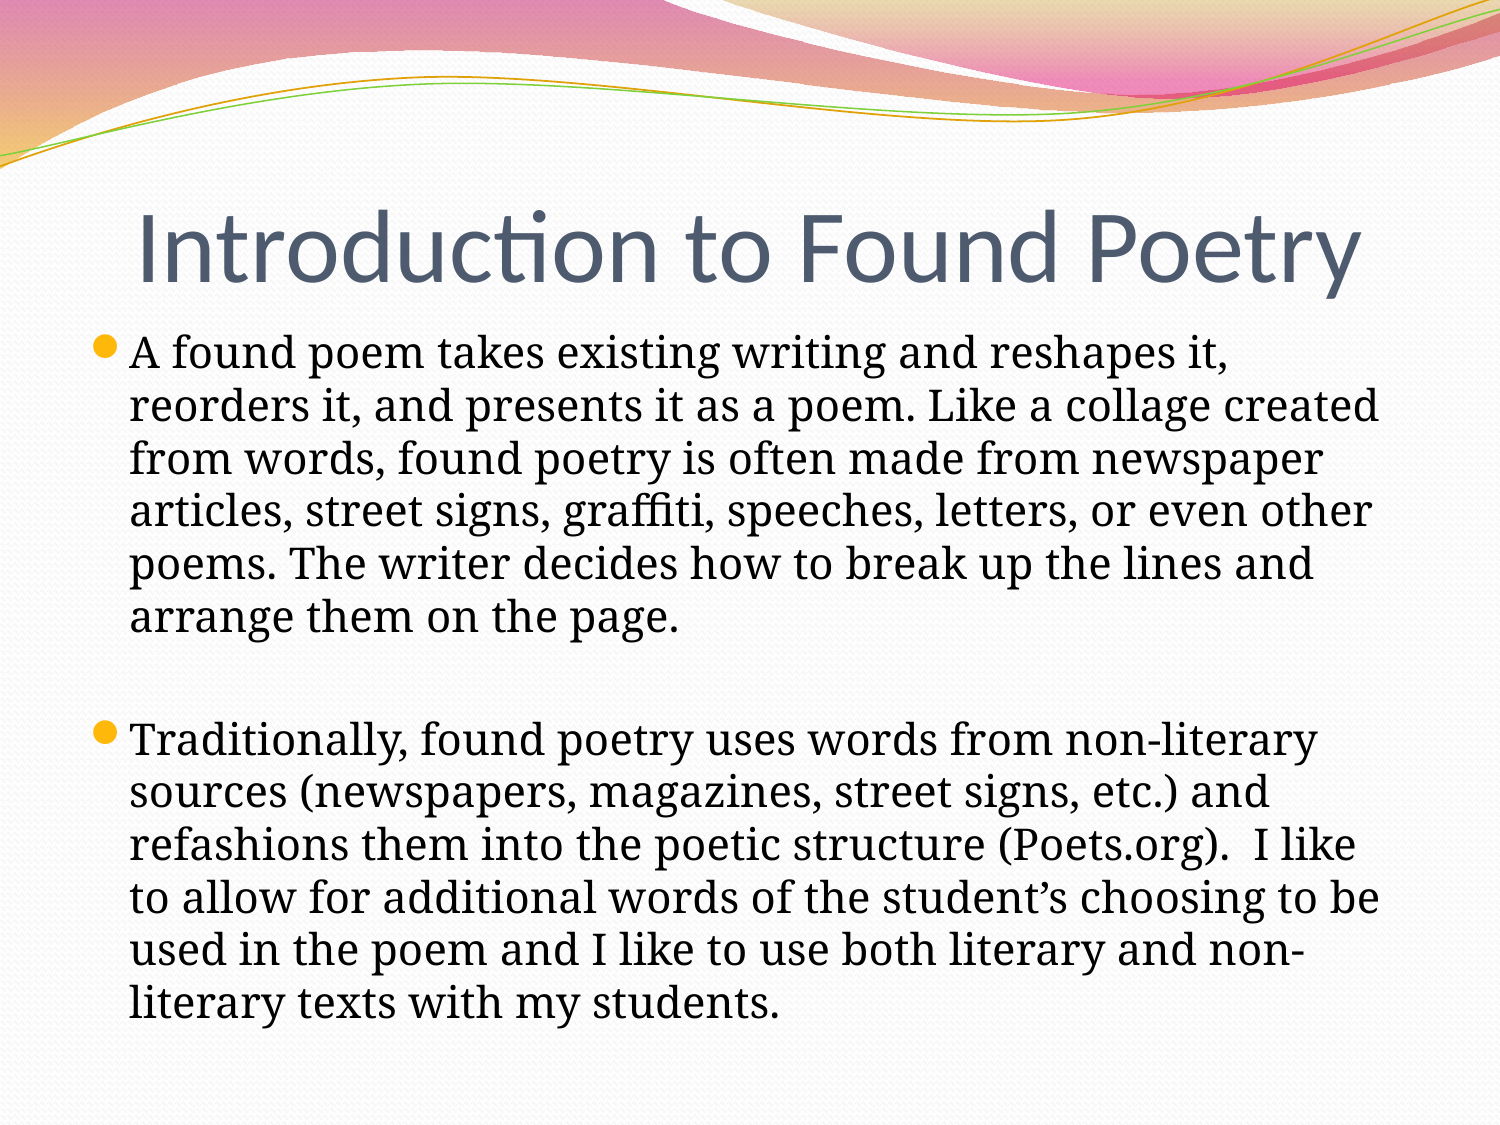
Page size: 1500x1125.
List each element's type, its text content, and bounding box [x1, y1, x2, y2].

title Introduction to Found Poetry [75, 115, 1425, 303]
list A found poem takes existing writing and reshapes it, reorders it, and presents it as a poem. Like a collage created from words, found poetry is often made from newspaper articles, street signs, graffiti, speeches, letters, or even other poems. The writer decides how to break up the lines and arrange them on the page. Traditionally, found poetry uses words from non-literary sources (newspapers, magazines, street signs, etc.) and refashions them into the poetic structure (Poets.org). I like to allow for additional words of the student’s choosing to be used in the poem and I like to use both literary and non-literary texts with my students. [75, 317, 1425, 1038]
